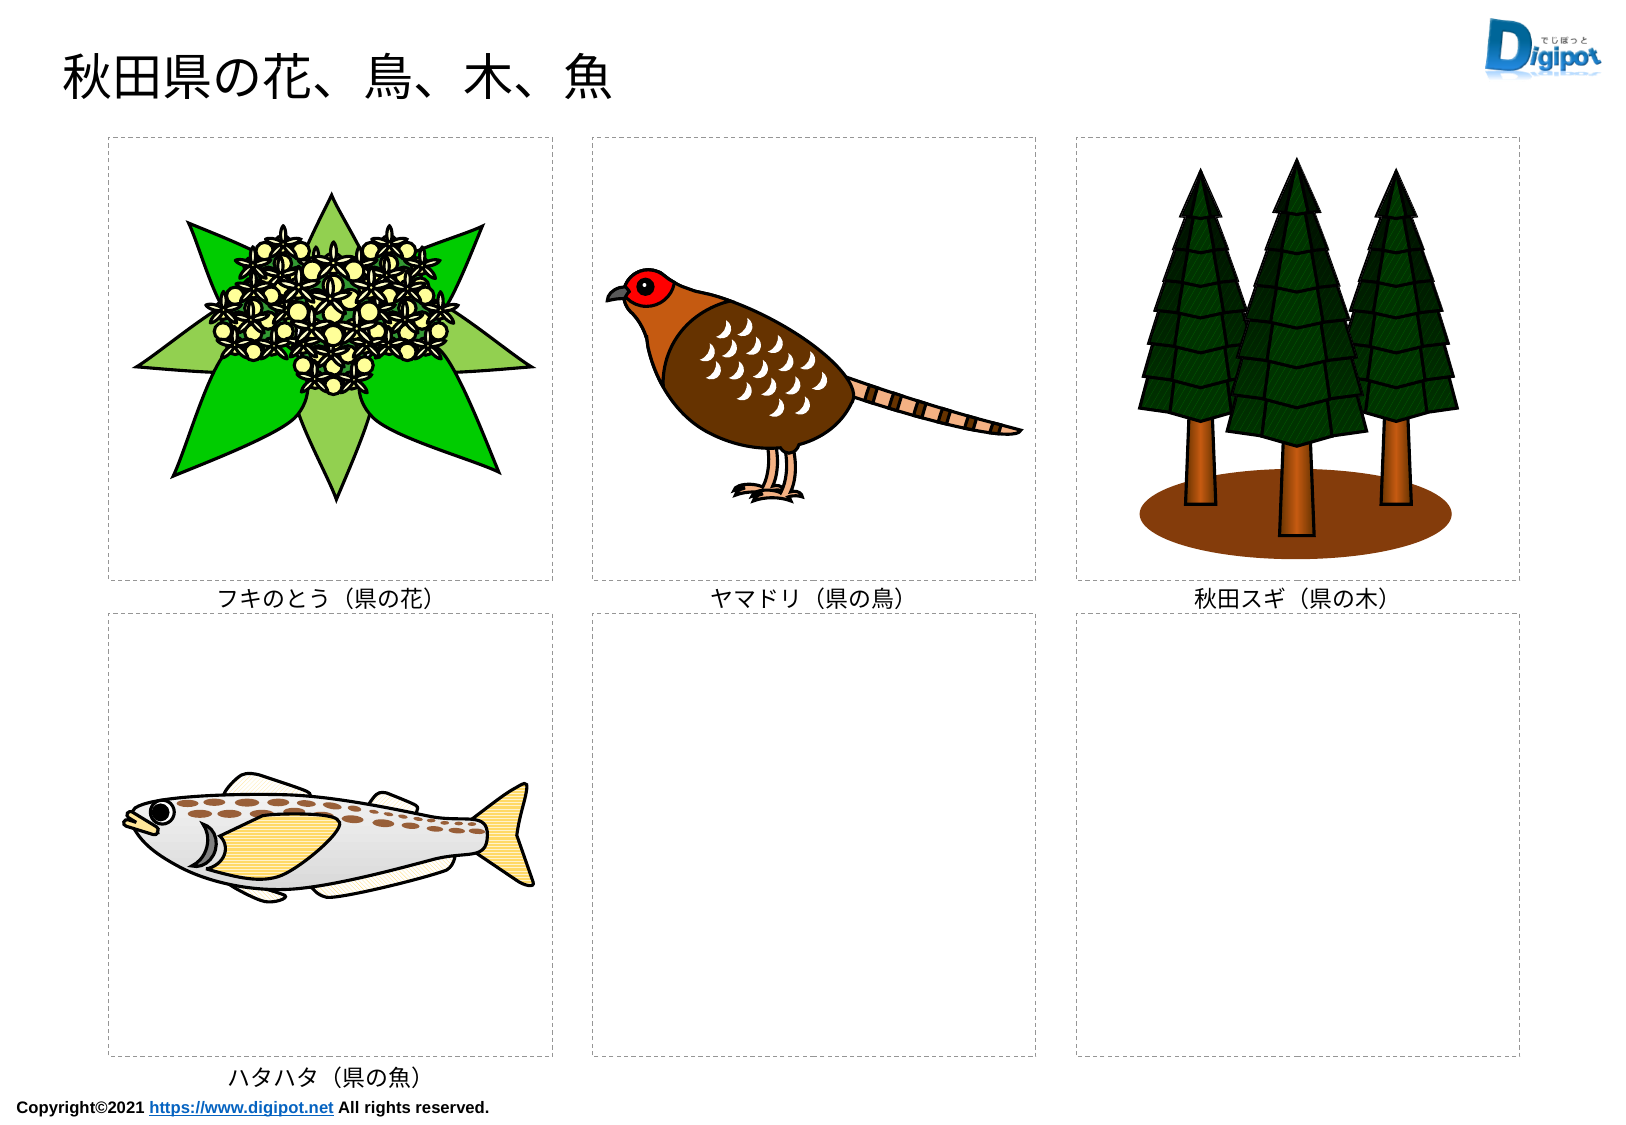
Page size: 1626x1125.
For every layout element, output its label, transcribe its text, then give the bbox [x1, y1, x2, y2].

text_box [124, 776, 534, 900]
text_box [1139, 160, 1458, 560]
text_box 秋田県の花、鳥、木、魚 [48, 38, 628, 113]
text_box ハタハタ（県の魚） [104, 1056, 558, 1099]
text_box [133, 195, 535, 500]
text_box ヤマドリ（県の鳥） [587, 577, 1041, 620]
text_box フキのとう（県の花） [104, 577, 558, 620]
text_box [607, 269, 1023, 501]
picture [1485, 18, 1602, 82]
text_box 秋田スギ（県の木） [1071, 577, 1525, 620]
